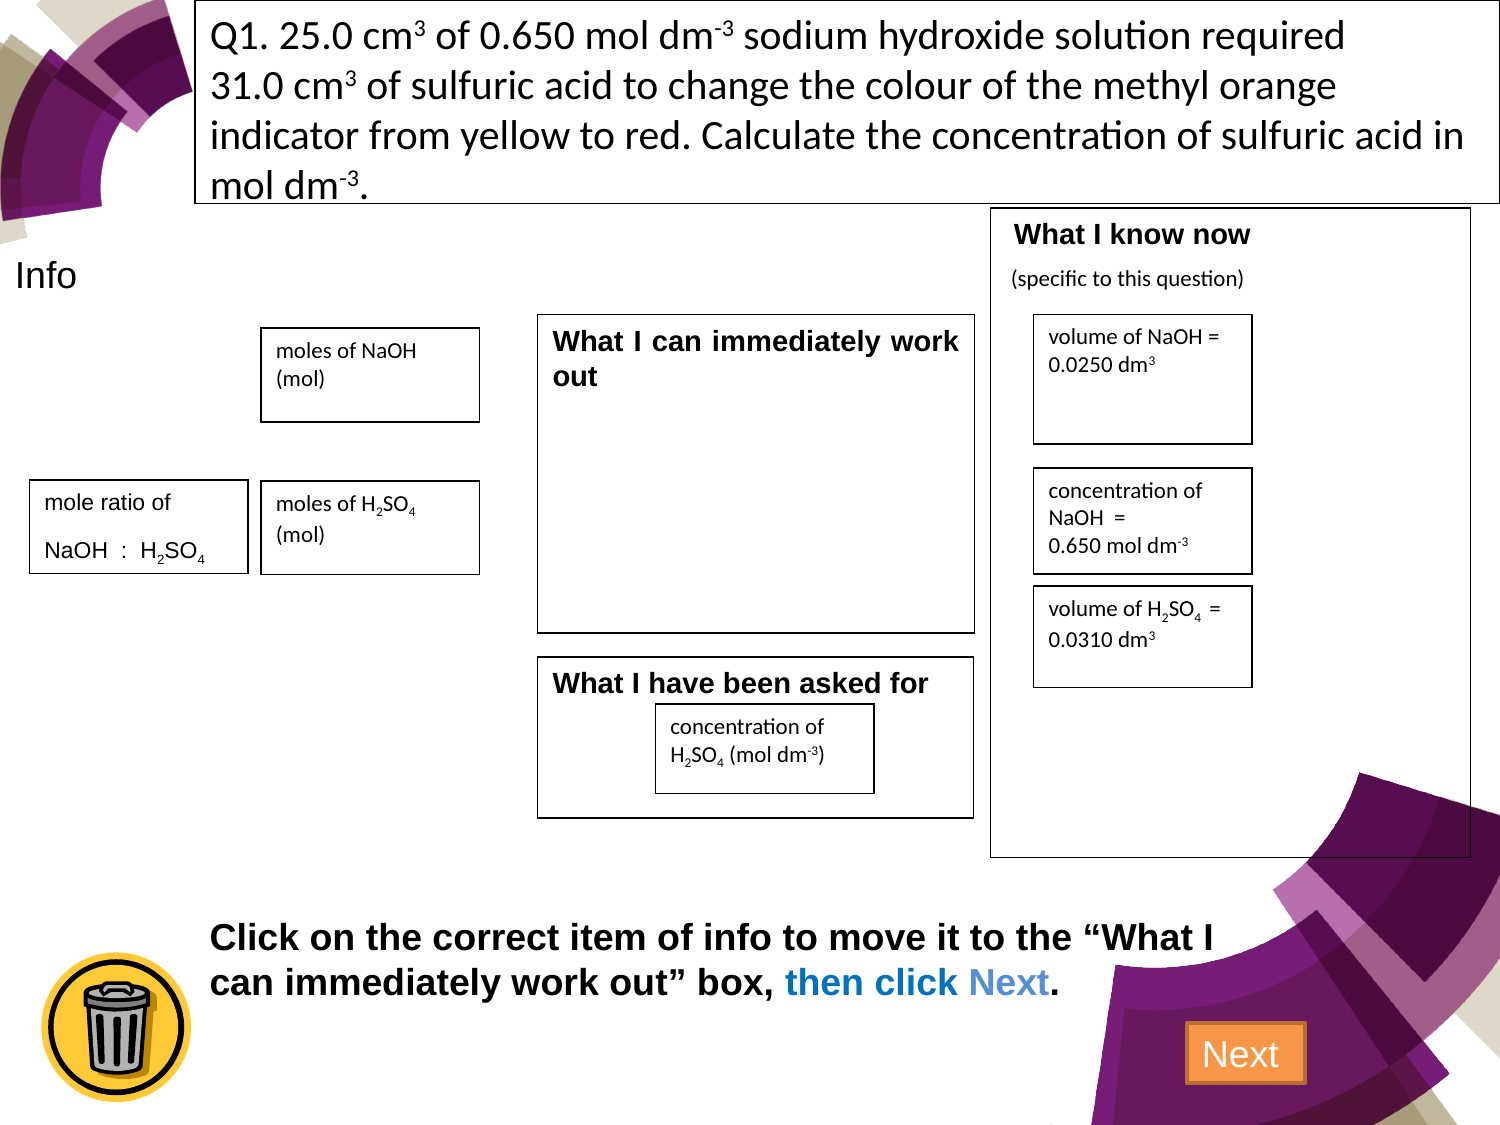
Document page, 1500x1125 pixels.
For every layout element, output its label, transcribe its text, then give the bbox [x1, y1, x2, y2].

picture [41, 952, 192, 1103]
text_box What I have been asked for [537, 656, 974, 819]
text_box What I know now (specific to this question) [990, 208, 1471, 858]
text_box volume of H2SO4 = 0.0310 dm3 [1033, 586, 1253, 688]
text_box Q1. 25.0 cm3 of 0.650 mol dm-3 sodium hydroxide solution required 31.0 cm3 of sulfuric acid to change the colour of the methyl orange indicator from yellow to red. Calculate the concentration of sulfuric acid in mol dm-3.. [194, 0, 1500, 204]
text_box moles of H2SO4 (mol) [260, 480, 480, 575]
picture [1009, 716, 1500, 1125]
text_box concentration of NaOH = 0.650 mol dm-3 [1033, 468, 1253, 575]
text_box Click on the correct item of info to move it to the “What I can immediately work out” box, then click Next. [194, 905, 1235, 1010]
text_box Next [1185, 1021, 1307, 1085]
text_box mole ratio of NaOH : H2SO4 [29, 479, 249, 574]
text_box concentration of H2SO4 (mol dm-3) [655, 704, 875, 794]
picture [0, 0, 219, 243]
text_box volume of NaOH = 0.0250 dm3 [1033, 314, 1253, 445]
text_box moles of NaOH (mol) [260, 328, 480, 422]
text_box Info [0, 243, 520, 304]
text_box What I can immediately work out [537, 314, 975, 634]
